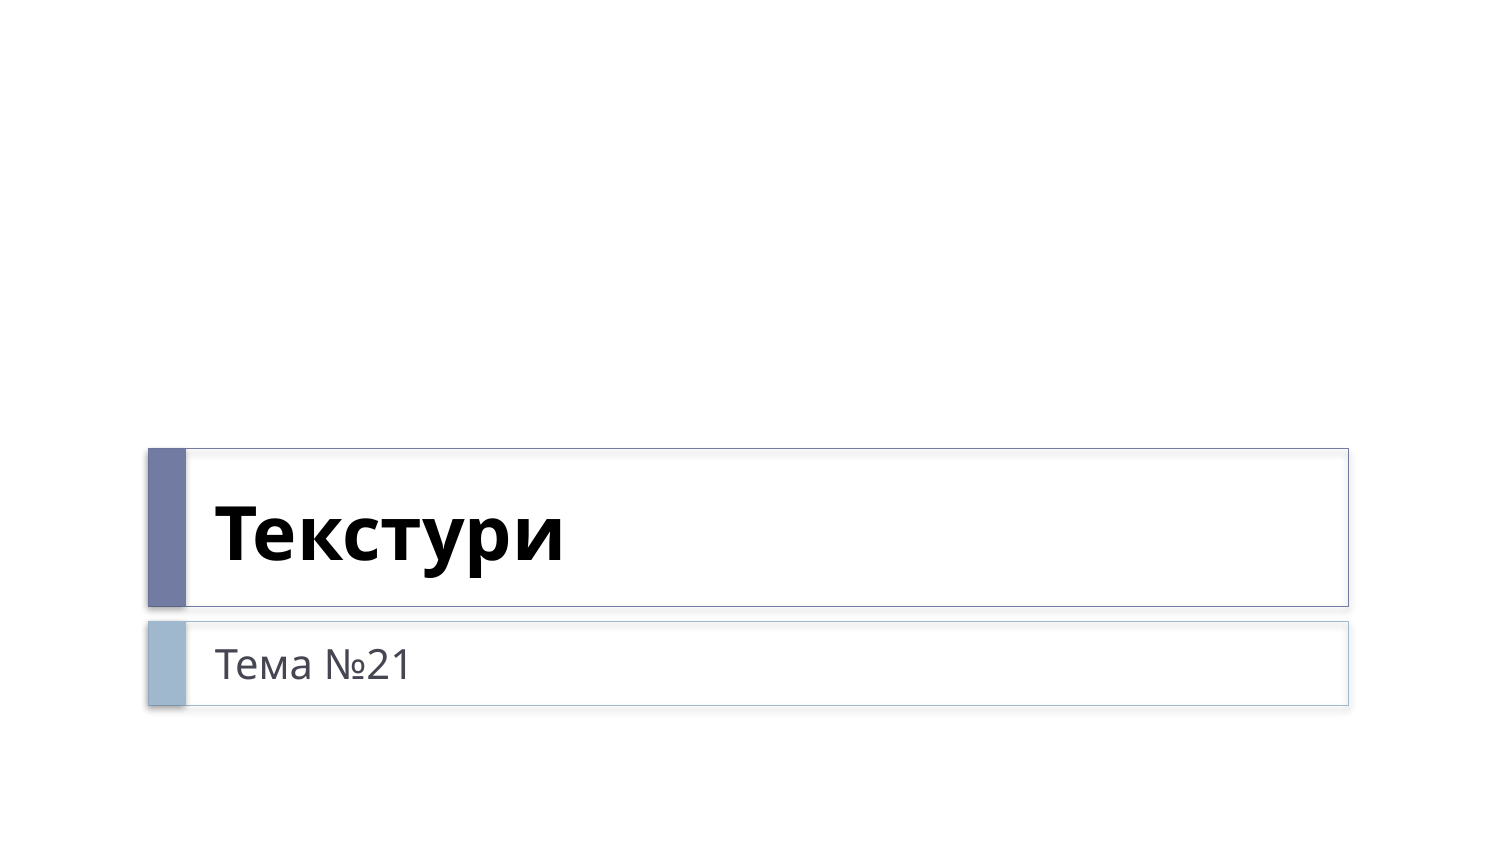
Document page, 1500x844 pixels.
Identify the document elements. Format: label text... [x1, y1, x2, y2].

subtitle Тема №21 [200, 630, 1325, 697]
title Текстури [200, 478, 1325, 600]
